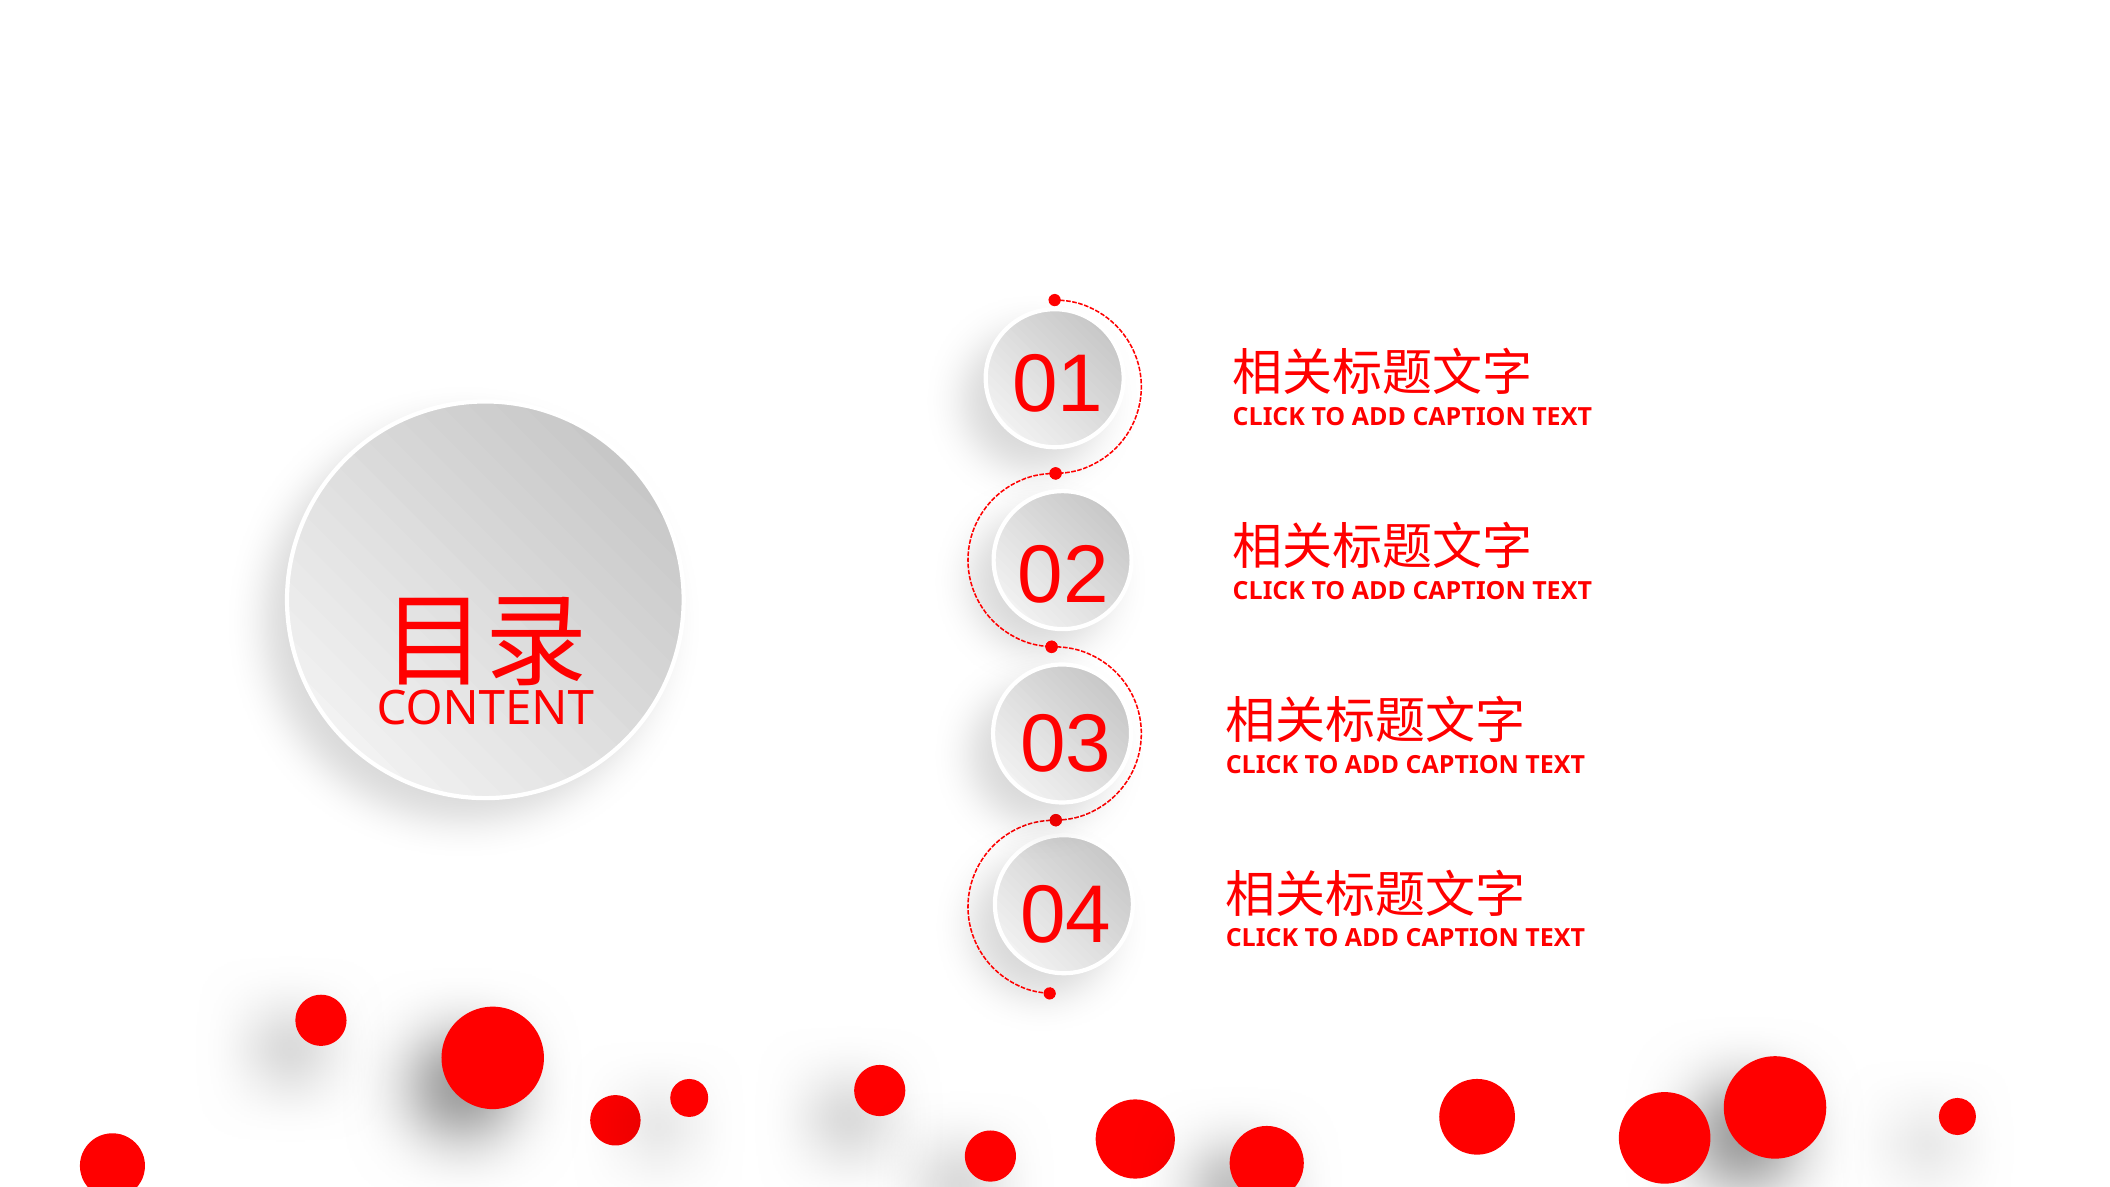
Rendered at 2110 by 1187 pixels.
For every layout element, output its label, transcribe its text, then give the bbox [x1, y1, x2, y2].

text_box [670, 1078, 709, 1117]
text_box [964, 1130, 1016, 1182]
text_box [1095, 1099, 1175, 1179]
text_box 相关标题文字 CLICK TO ADD CAPTION TEXT [1211, 854, 1601, 960]
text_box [993, 664, 1132, 803]
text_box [854, 1064, 906, 1117]
text_box 相关标题文字 CLICK TO ADD CAPTION TEXT [1217, 333, 1608, 439]
text_box 相关标题文字 CLICK TO ADD CAPTION TEXT [1217, 507, 1608, 612]
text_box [590, 1095, 641, 1146]
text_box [1938, 1097, 1976, 1136]
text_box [351, 473, 619, 729]
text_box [295, 994, 347, 1046]
text_box 相关标题文字 CLICK TO ADD CAPTION TEXT [1211, 680, 1601, 786]
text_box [79, 1133, 145, 1187]
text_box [1439, 1078, 1515, 1155]
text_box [441, 1006, 544, 1110]
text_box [967, 300, 1142, 994]
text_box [1229, 1125, 1304, 1187]
text_box [285, 400, 685, 800]
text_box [1618, 1092, 1711, 1184]
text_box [1723, 1056, 1827, 1159]
